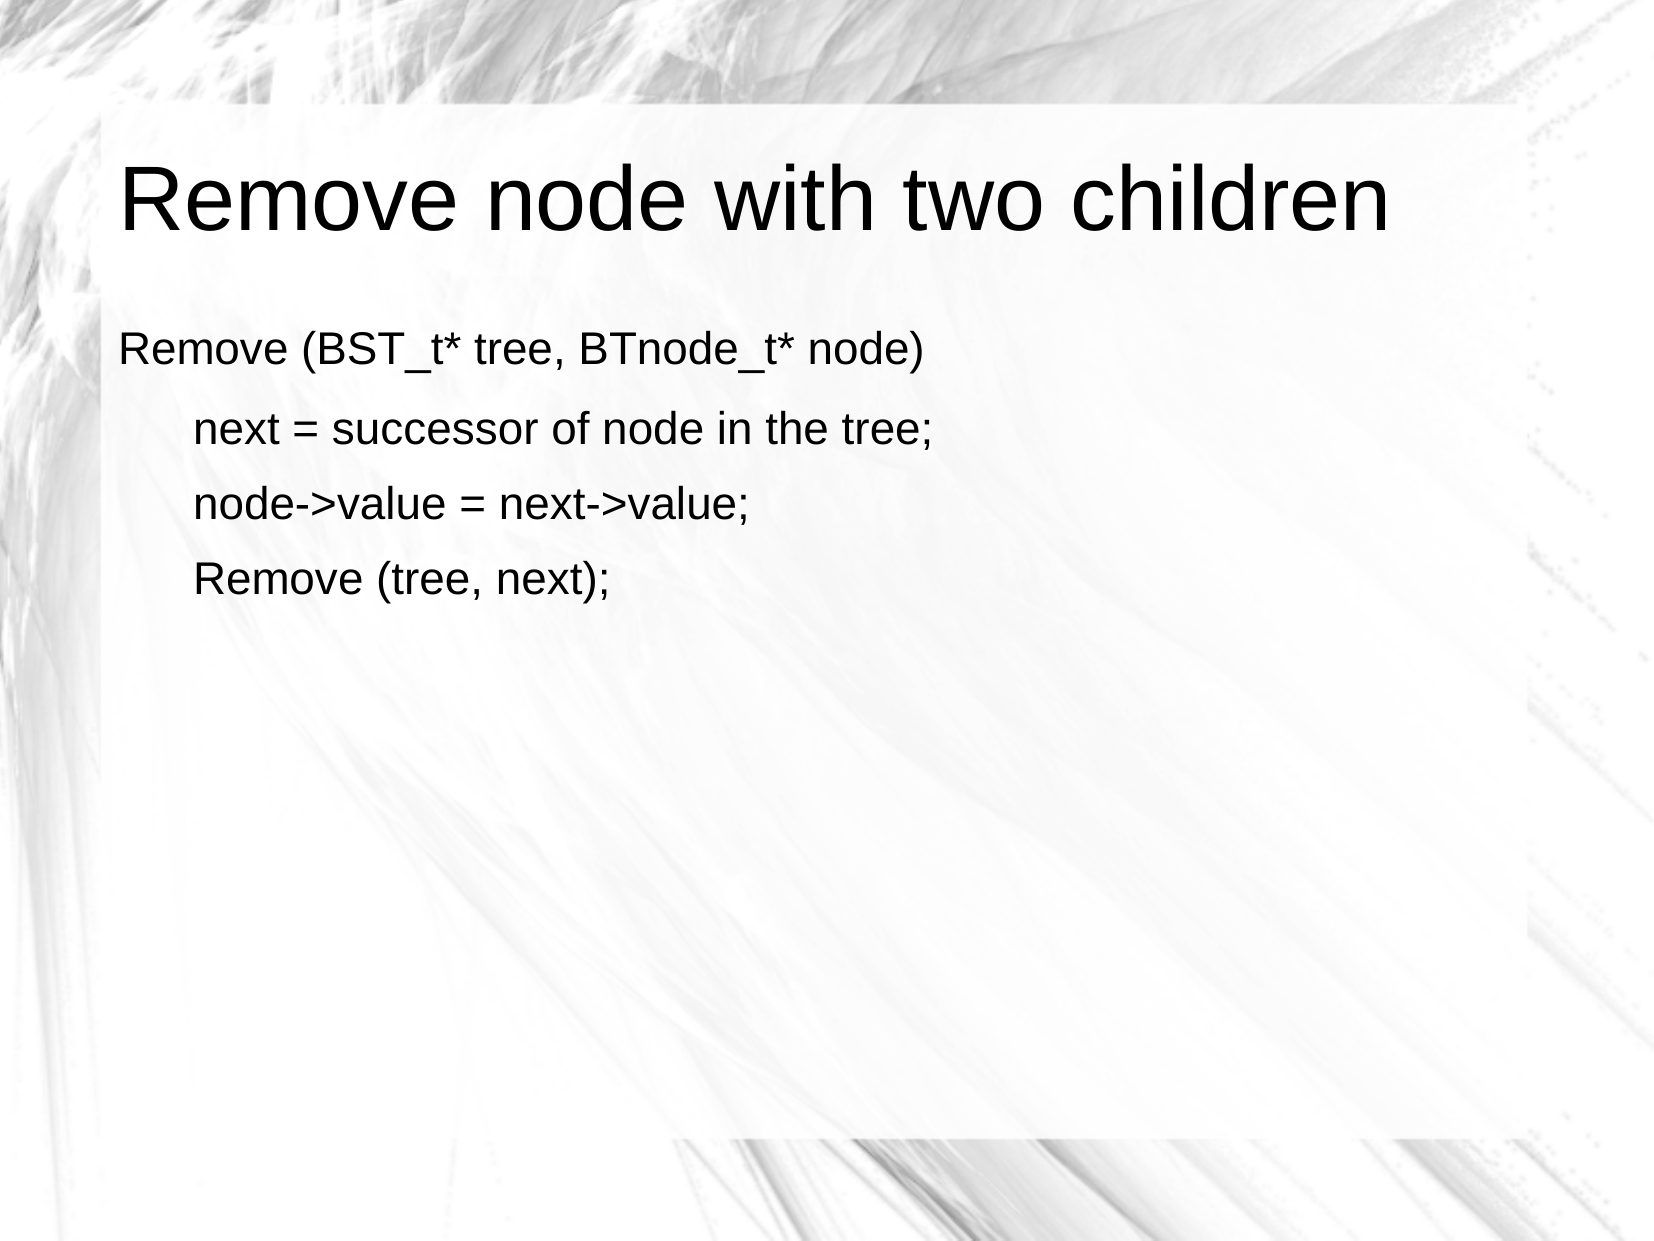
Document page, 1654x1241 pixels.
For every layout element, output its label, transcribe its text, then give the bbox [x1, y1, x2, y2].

title Remove node with two children [118, 93, 1506, 299]
picture [0, 0, 1654, 1241]
list Remove (BST_t* tree, BTnode_t* node) next = successor of node in the tree; node->value = next->value; Remove (tree, next); [118, 319, 1571, 1109]
